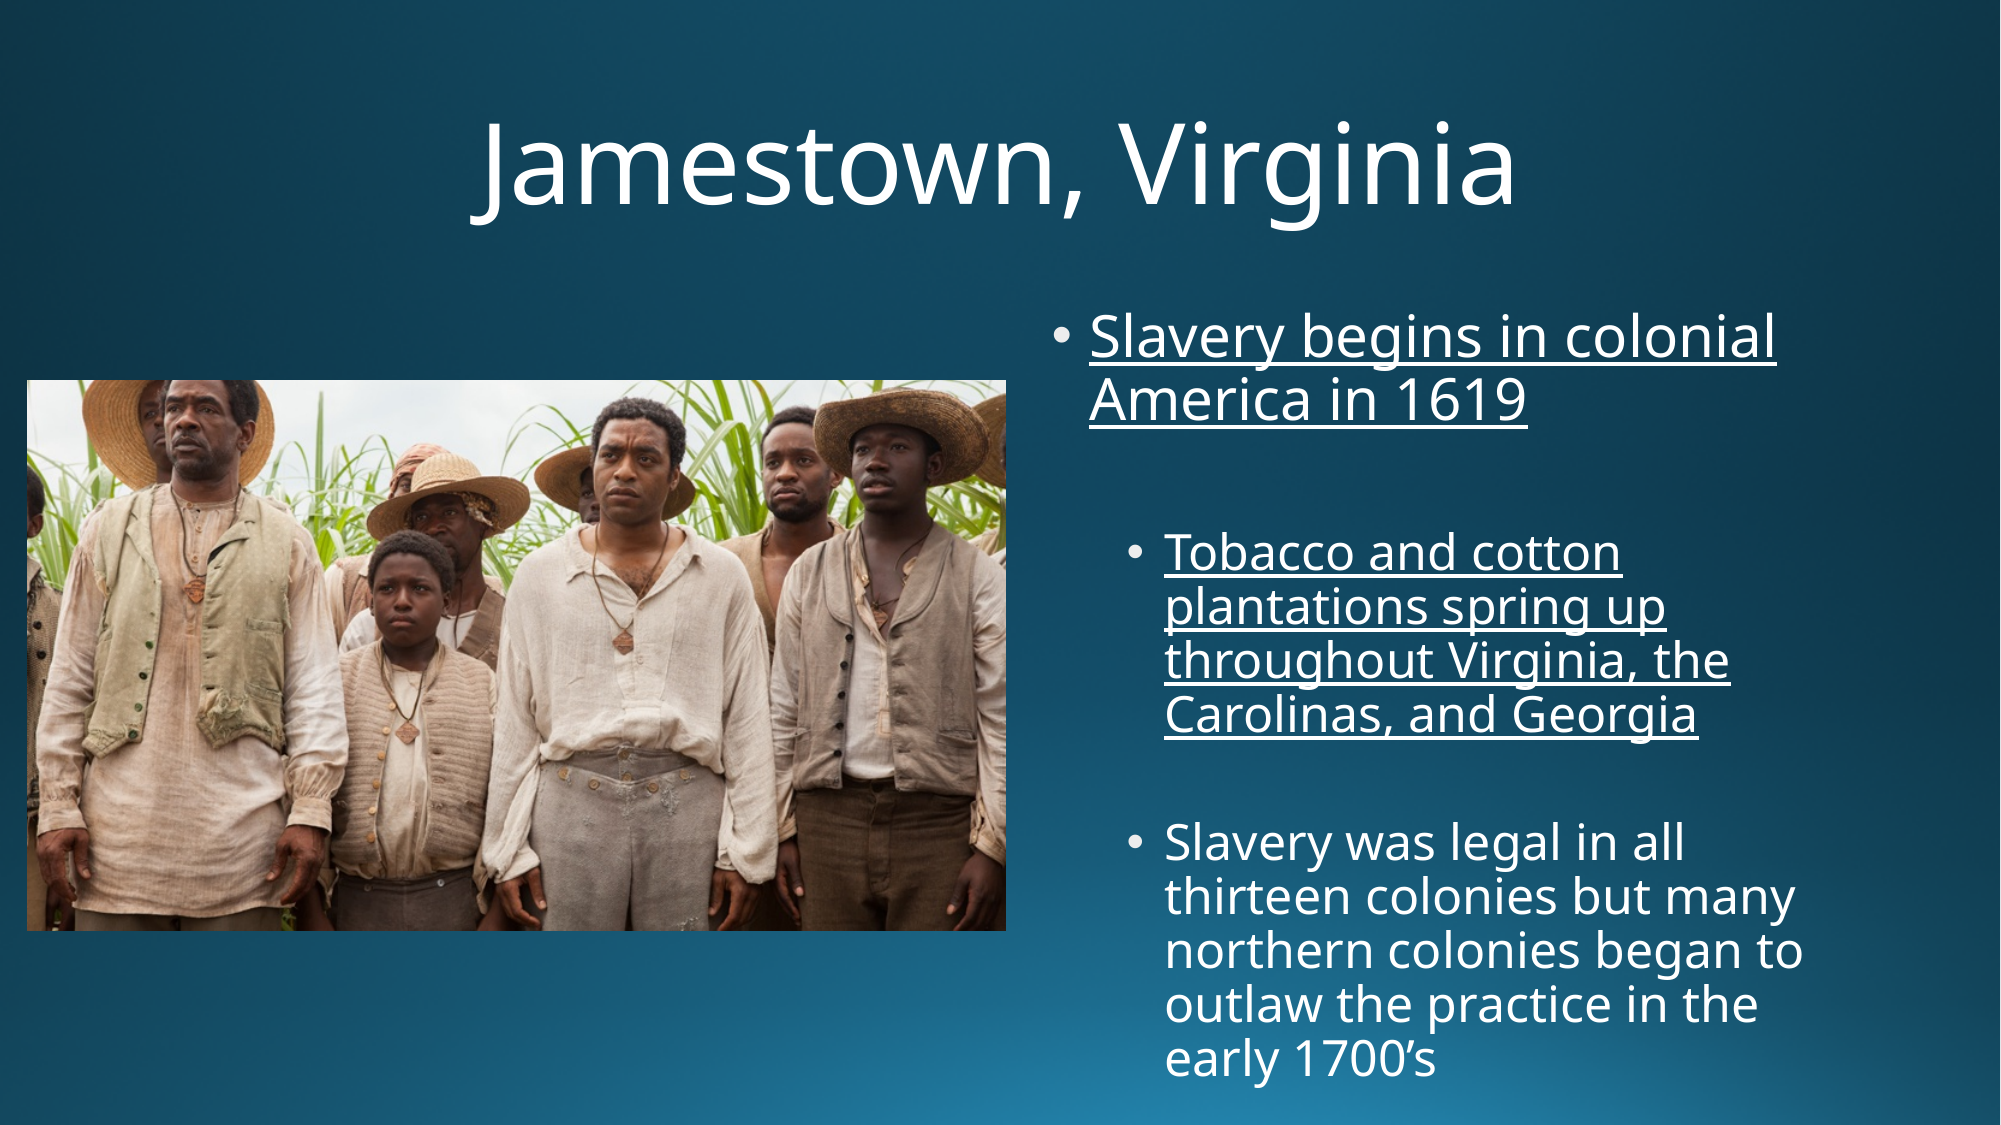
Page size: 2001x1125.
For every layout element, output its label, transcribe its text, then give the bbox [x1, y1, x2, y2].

picture [0, 0, 2001, 1125]
title Jamestown, Virginia [137, 59, 1863, 278]
list Slavery begins in colonial America in 1619 Tobacco and cotton plantations spring up throughout Virginia, the Carolinas, and Georgia Slavery was legal in all thirteen colonies but many northern colonies began to outlaw the practice in the early 1700’s [1036, 299, 1863, 1014]
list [27, 380, 1006, 931]
